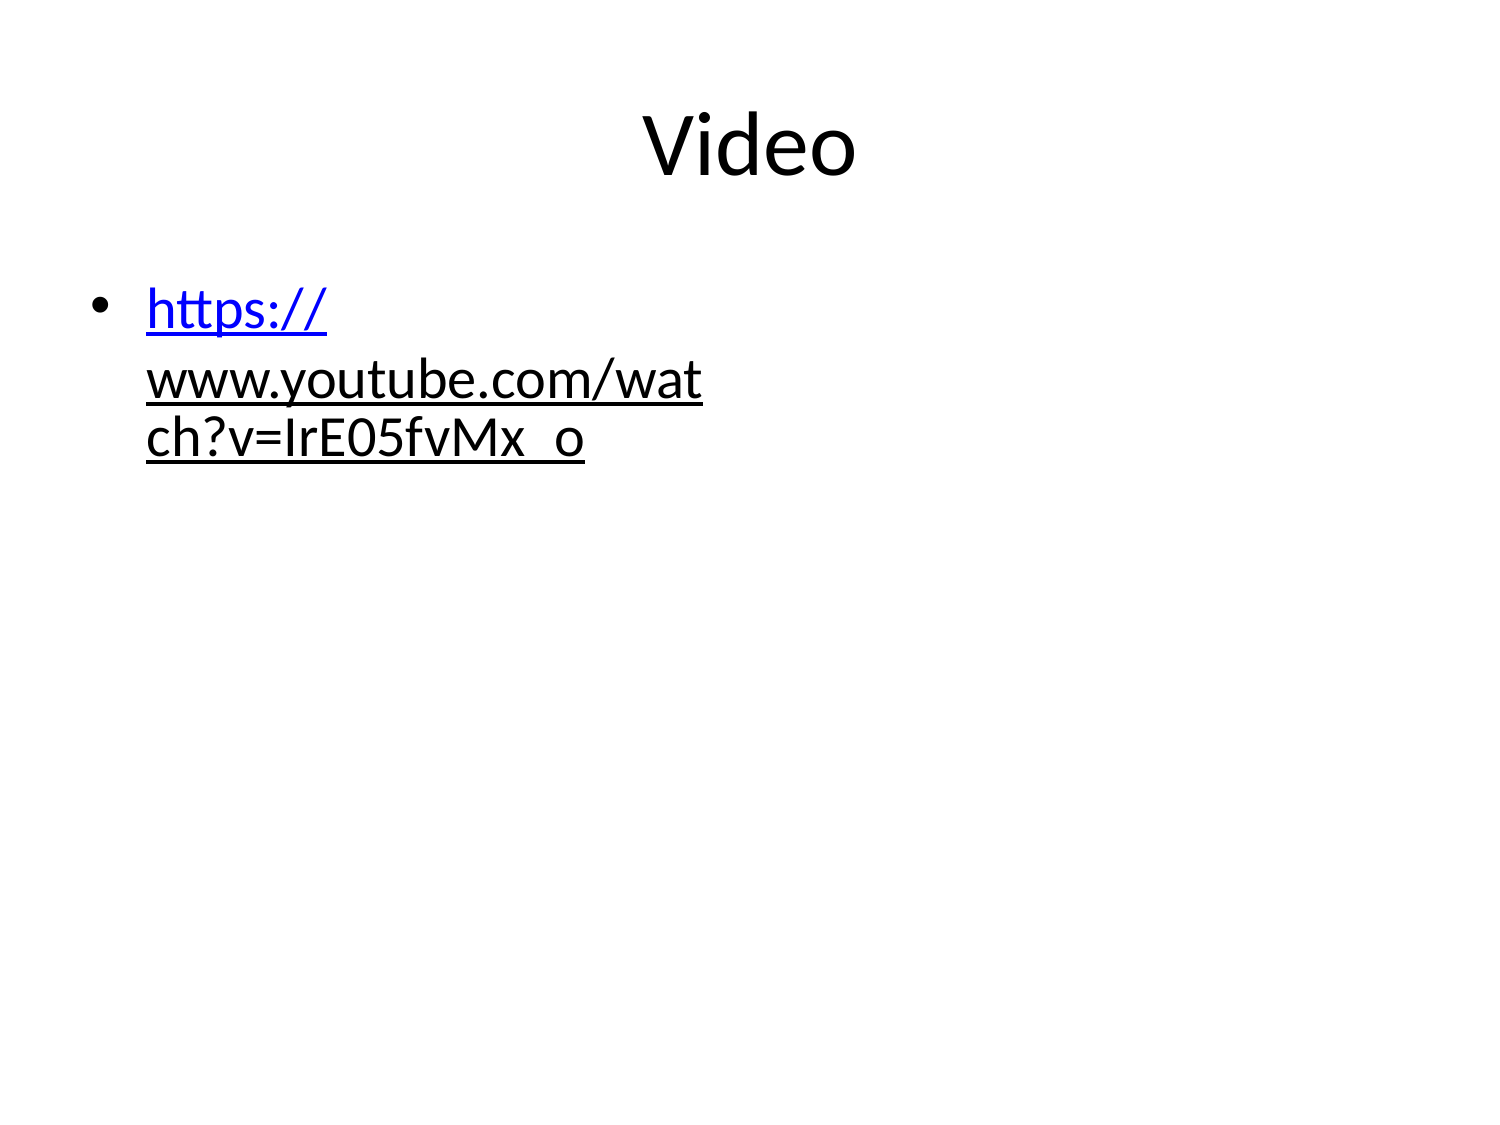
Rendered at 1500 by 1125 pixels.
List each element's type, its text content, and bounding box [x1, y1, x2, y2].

list https://www.youtube.com/watch?v=IrE05fvMx_o [75, 262, 738, 1005]
title Video [75, 45, 1425, 233]
